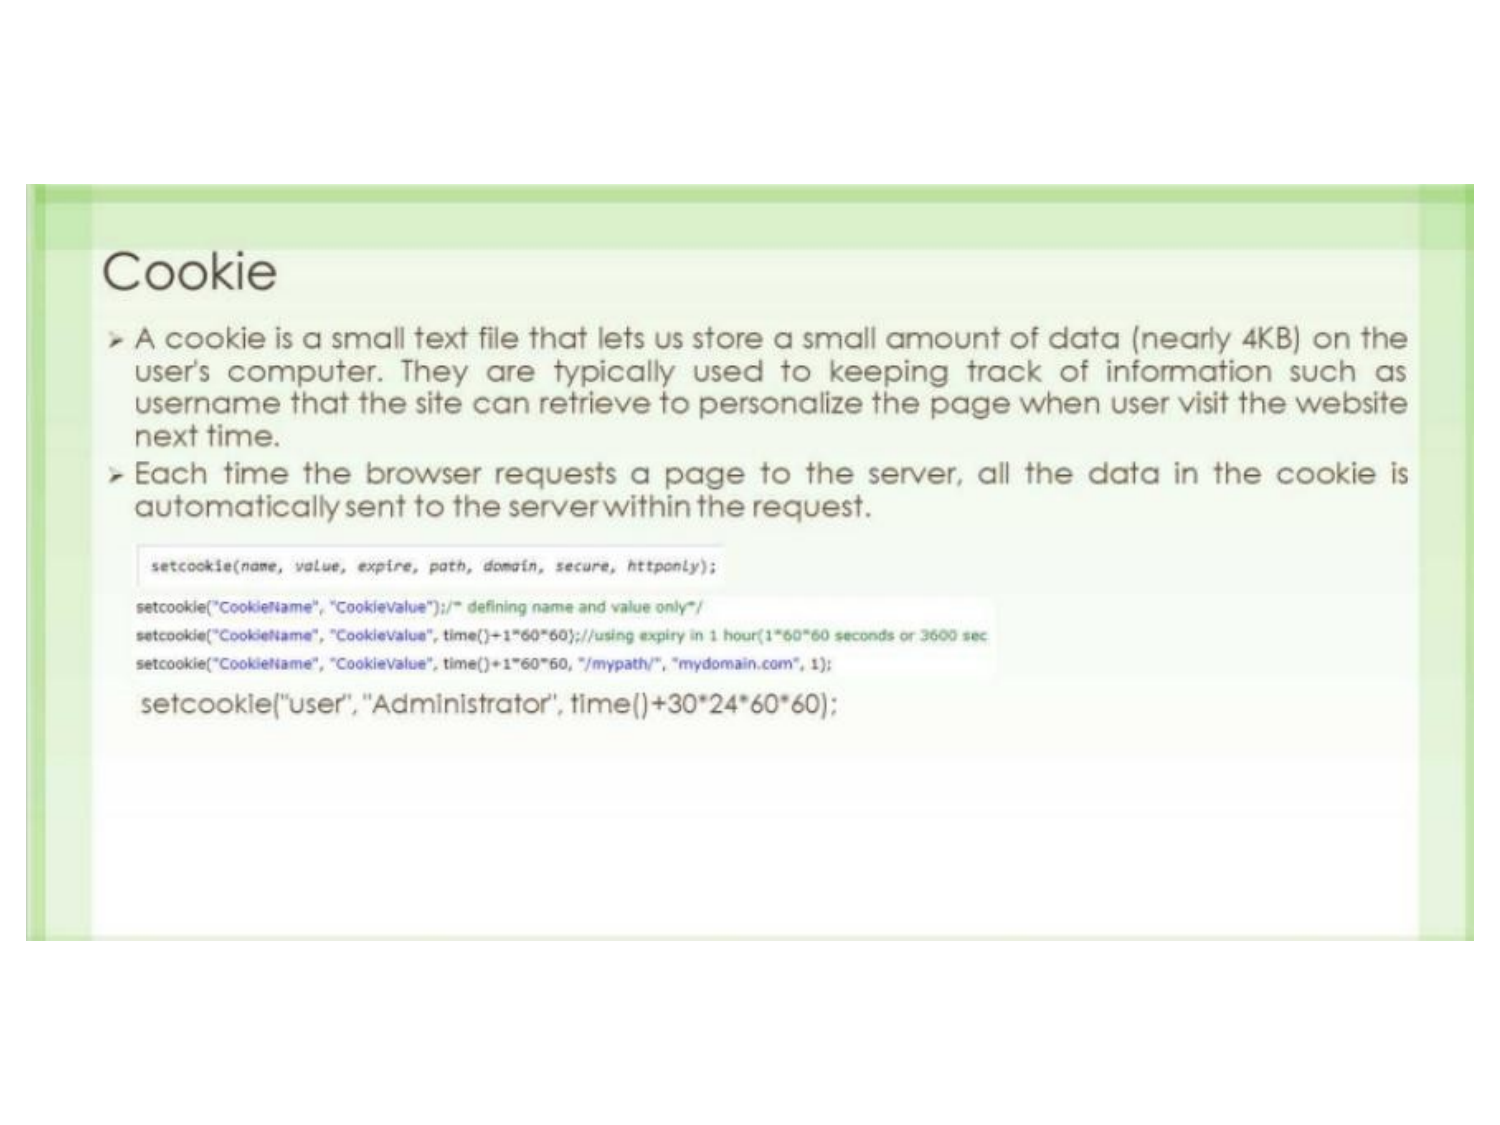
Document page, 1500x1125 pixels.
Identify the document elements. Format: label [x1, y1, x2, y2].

picture [26, 184, 1474, 941]
